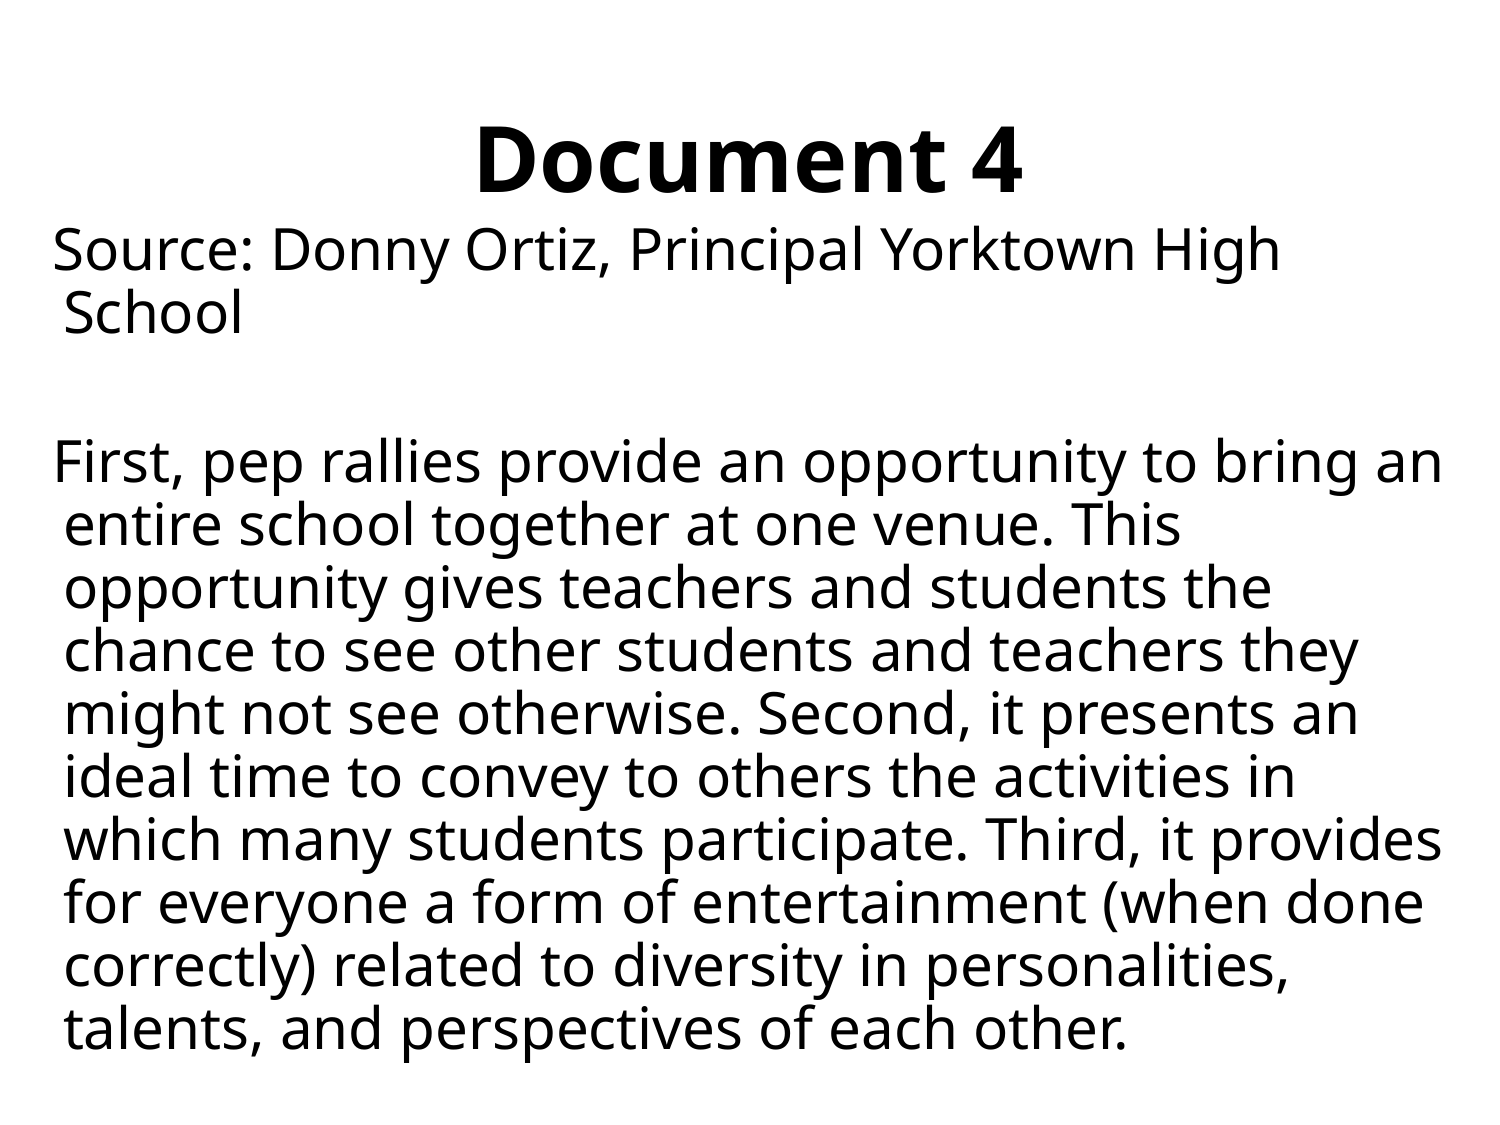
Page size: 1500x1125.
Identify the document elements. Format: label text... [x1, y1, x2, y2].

list Source: Donny Ortiz, Principal Yorktown High School First, pep rallies provide an opportunity to bring an entire school together at one venue. This opportunity gives teachers and students the chance to see other students and teachers they might not see otherwise. Second, it presents an ideal time to convey to others the activities in which many students participate. Third, it provides for everyone a form of entertainment (when done correctly) related to diversity in personalities, talents, and perspectives of each other. [37, 212, 1463, 1075]
title Document 4 [37, 62, 1460, 212]
